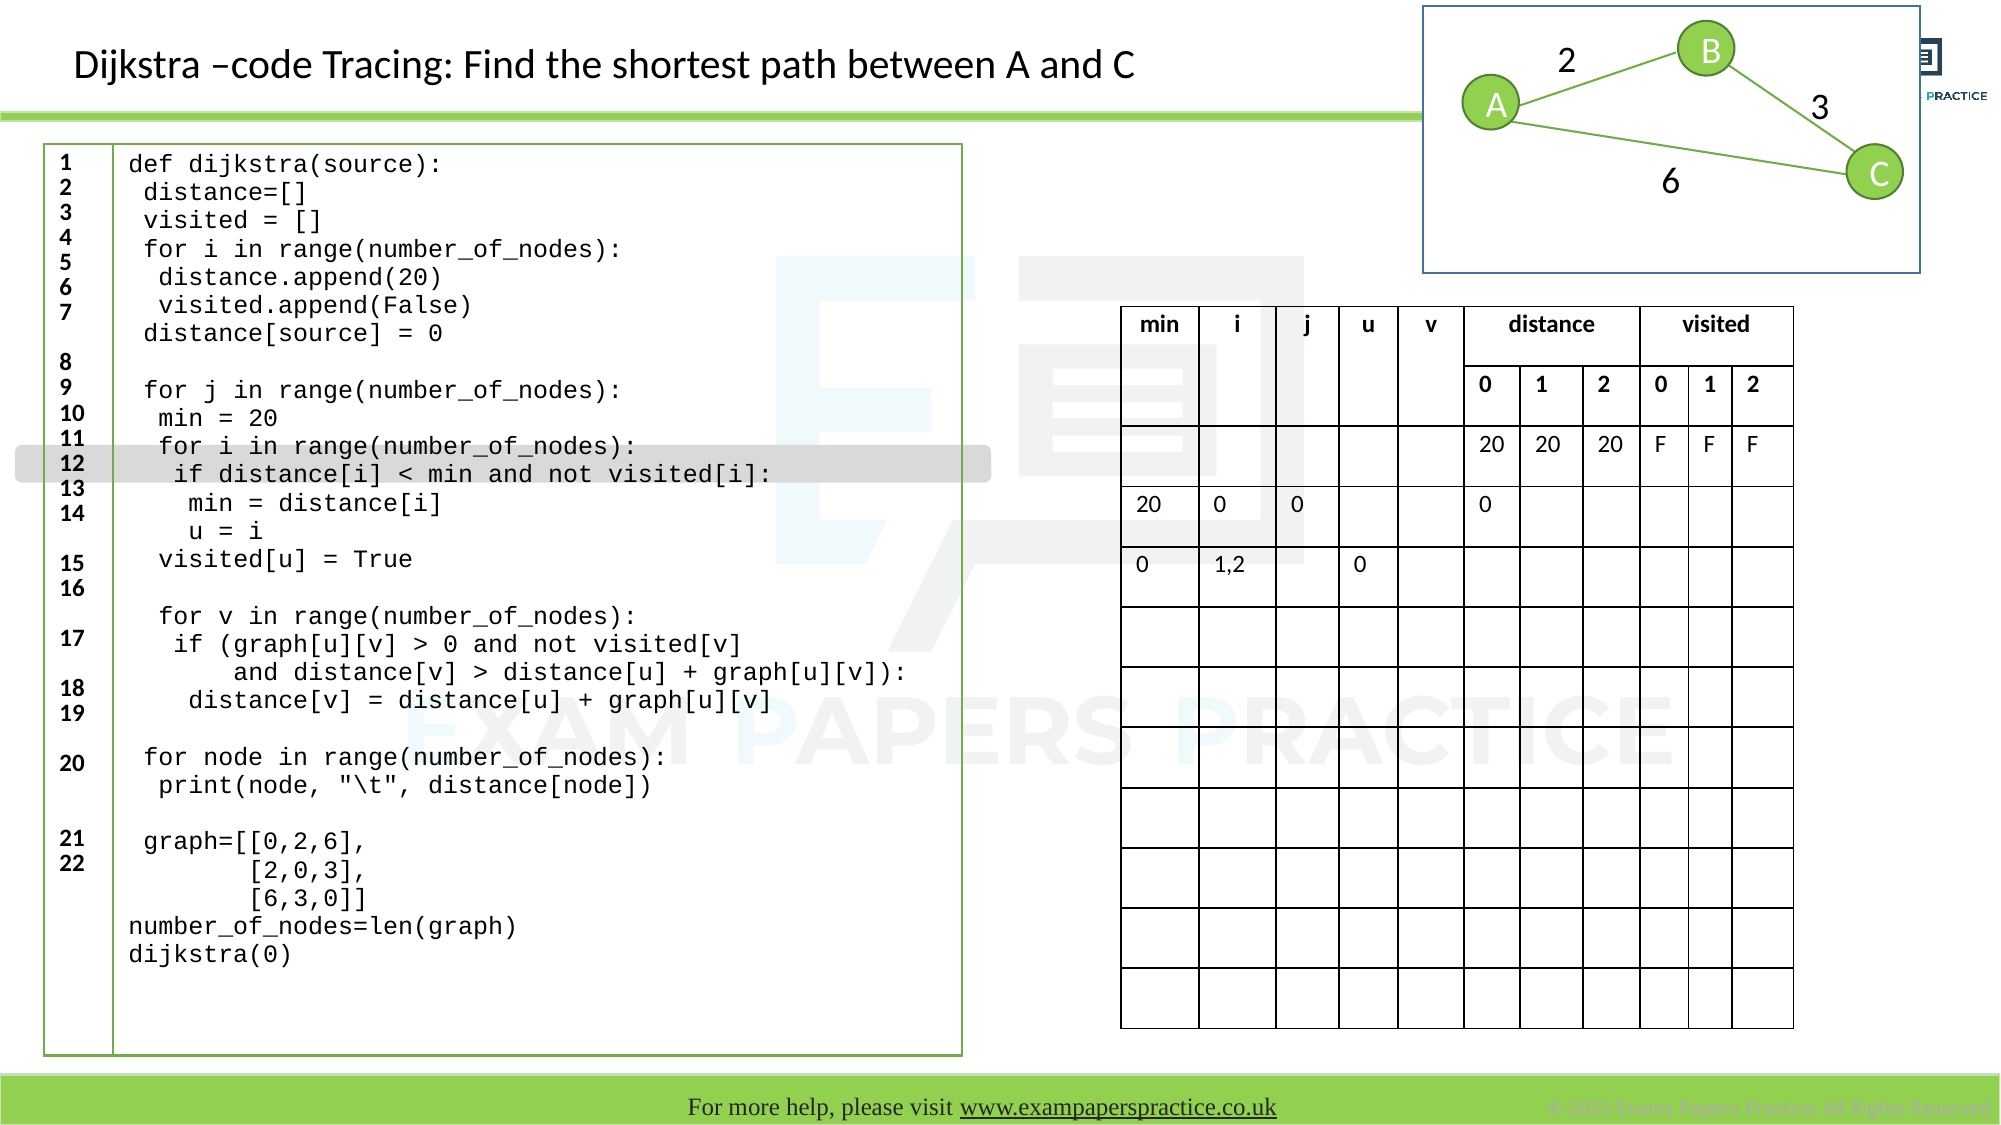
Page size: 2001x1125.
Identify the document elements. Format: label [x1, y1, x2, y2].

table_cell [1465, 849, 1519, 907]
table_cell [1122, 909, 1198, 967]
table_cell [1465, 789, 1519, 847]
table_cell [1641, 487, 1688, 546]
table_cell [1277, 427, 1338, 486]
table_cell [1465, 548, 1519, 606]
table_cell [1200, 608, 1275, 666]
table_cell [1340, 969, 1397, 1028]
table_cell [1399, 969, 1463, 1028]
table_cell [1277, 608, 1338, 666]
table_cell [1584, 728, 1639, 787]
table_cell [1641, 608, 1688, 666]
table_cell [1200, 969, 1275, 1028]
text_box [963, 444, 992, 483]
table_cell [1521, 909, 1582, 967]
table_cell [1277, 969, 1338, 1028]
table_cell [1277, 849, 1338, 907]
table_cell [1340, 909, 1397, 967]
table_cell [1122, 427, 1198, 486]
table_header [1340, 307, 1397, 425]
table_cell [1521, 668, 1582, 726]
table_cell [1584, 427, 1639, 486]
text_box [1422, 5, 1921, 274]
table_cell [1689, 608, 1731, 666]
table_header [1641, 307, 1793, 365]
table_cell [1122, 728, 1198, 787]
table_cell [1277, 487, 1338, 546]
table_cell [1733, 909, 1793, 967]
table_cell [1641, 367, 1688, 425]
table_cell [1200, 427, 1275, 486]
table_cell [1641, 969, 1688, 1028]
table_cell [1399, 849, 1463, 907]
table_cell [1689, 849, 1731, 907]
table_cell [1399, 909, 1463, 967]
table_cell [1584, 608, 1639, 666]
table_cell [1521, 608, 1582, 666]
table_cell [1200, 668, 1275, 726]
table_cell [1521, 367, 1582, 425]
table_header [1277, 307, 1338, 425]
table_cell [1733, 849, 1793, 907]
table_cell [1399, 487, 1463, 546]
table_cell [1465, 367, 1519, 425]
table_cell [1521, 728, 1582, 787]
table_cell [1641, 789, 1688, 847]
table_cell [1689, 789, 1731, 847]
table_cell [1277, 789, 1338, 847]
table_cell [1200, 548, 1275, 606]
table_cell [1340, 849, 1397, 907]
table_cell [1584, 548, 1639, 606]
table_cell [1399, 668, 1463, 726]
table_cell [1584, 849, 1639, 907]
table_cell [1584, 487, 1639, 546]
table_cell [1122, 668, 1198, 726]
table_cell [1465, 427, 1519, 486]
table_cell [1465, 909, 1519, 967]
table_cell [1122, 849, 1198, 907]
table_cell [1521, 969, 1582, 1028]
table_cell [1200, 849, 1275, 907]
table_cell [1399, 789, 1463, 847]
table_cell [1584, 668, 1639, 726]
text_box [14, 444, 43, 483]
table_cell [1340, 789, 1397, 847]
table_cell [1122, 608, 1198, 666]
table_cell [1641, 728, 1688, 787]
table_cell [1689, 728, 1731, 787]
table_cell [1465, 608, 1519, 666]
table_header [114, 145, 961, 1054]
table_cell [1465, 969, 1519, 1028]
table_cell [1340, 728, 1397, 787]
table_cell [1689, 909, 1731, 967]
table_cell [1641, 548, 1688, 606]
table_cell [1122, 789, 1198, 847]
table_cell [1122, 487, 1198, 546]
table_cell [1340, 427, 1397, 486]
table_cell [1340, 548, 1397, 606]
table_cell [1200, 728, 1275, 787]
table_cell [1641, 909, 1688, 967]
table_cell [1584, 367, 1639, 425]
table_cell [1689, 668, 1731, 726]
table_cell [1465, 487, 1519, 546]
table_header [45, 145, 112, 1054]
table_cell [1584, 909, 1639, 967]
table_cell [1399, 548, 1463, 606]
table_header [1399, 307, 1463, 425]
table_cell [1689, 427, 1731, 486]
table_cell [1733, 367, 1793, 425]
table_cell [1733, 427, 1793, 486]
table_cell [1733, 969, 1793, 1028]
table_cell [1733, 487, 1793, 546]
table_cell [1399, 427, 1463, 486]
table_cell [1733, 668, 1793, 726]
table_cell [1689, 969, 1731, 1028]
table_cell [1641, 668, 1688, 726]
table_cell [1521, 789, 1582, 847]
table_cell [1733, 728, 1793, 787]
table_cell [1340, 668, 1397, 726]
table_cell [1277, 668, 1338, 726]
table_cell [1340, 487, 1397, 546]
table_cell [1521, 548, 1582, 606]
table_header [1465, 307, 1639, 365]
table_cell [1465, 668, 1519, 726]
table_cell [1584, 789, 1639, 847]
table_cell [1689, 548, 1731, 606]
table_cell [1122, 969, 1198, 1028]
table_cell [1465, 728, 1519, 787]
table_cell [1200, 909, 1275, 967]
table_cell [1584, 969, 1639, 1028]
table_cell [1521, 427, 1582, 486]
table_cell [1277, 909, 1338, 967]
table_cell [1641, 427, 1688, 486]
table_cell [1521, 487, 1582, 546]
table_cell [1340, 608, 1397, 666]
table_cell [1277, 548, 1338, 606]
table_cell [1733, 789, 1793, 847]
text_box [58, 29, 1152, 94]
table_header [1200, 307, 1275, 425]
table_cell [1122, 548, 1198, 606]
table_cell [1277, 728, 1338, 787]
table_cell [1200, 487, 1275, 546]
table_cell [1641, 849, 1688, 907]
table_cell [1399, 608, 1463, 666]
table_cell [1733, 608, 1793, 666]
table_cell [1733, 548, 1793, 606]
table_cell [1689, 487, 1731, 546]
table_cell [1399, 728, 1463, 787]
table_header [1122, 307, 1198, 425]
table_cell [1689, 367, 1731, 425]
table_cell [1200, 789, 1275, 847]
table_cell [1521, 849, 1582, 907]
